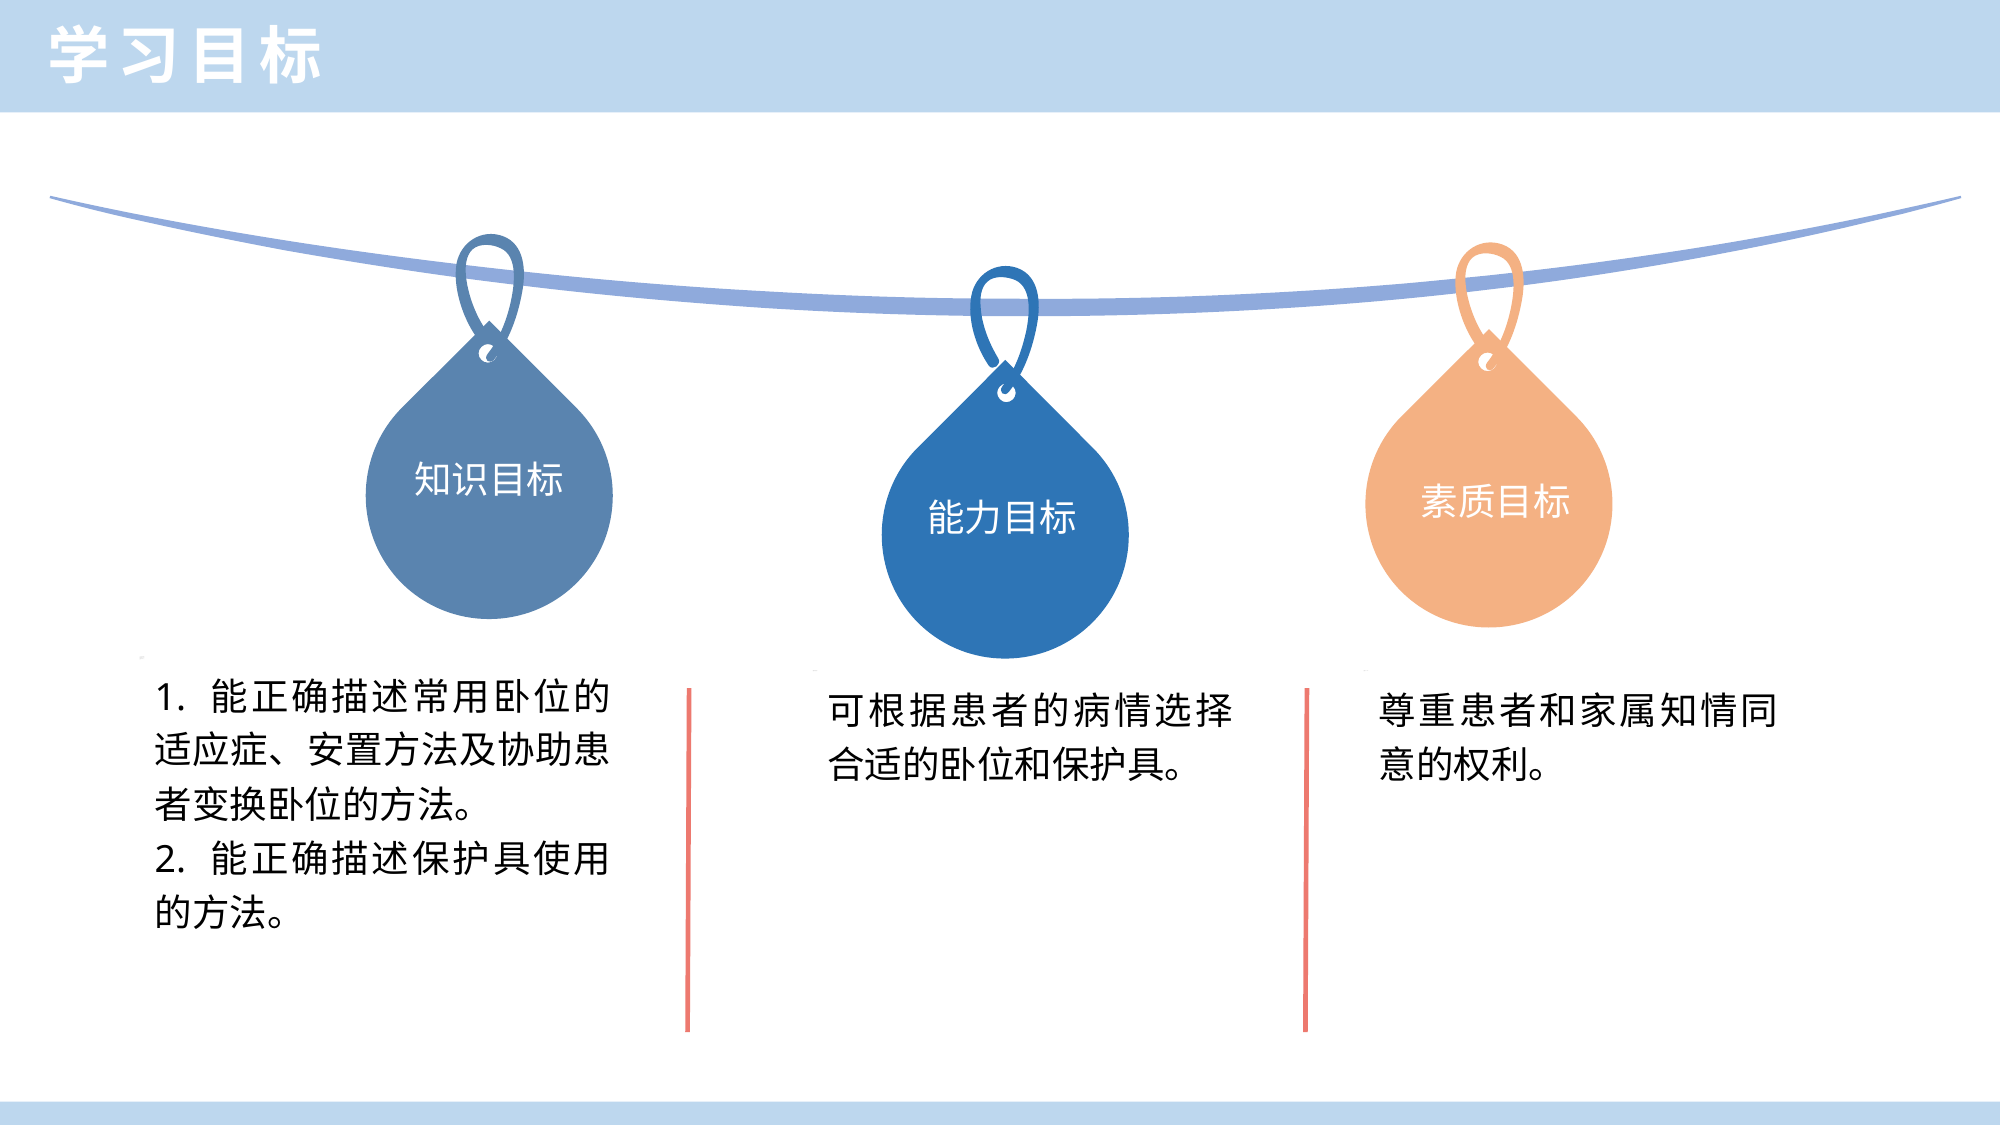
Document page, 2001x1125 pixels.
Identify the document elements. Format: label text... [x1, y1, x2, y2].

text_box 尊重患者和家属知情同意的权利。 [1363, 670, 1794, 794]
text_box 1. 能正确描述常用卧位的适应症、安置方法及协助患者变换卧位的方法。 2. 能正确描述保护具使用的方法。 [139, 656, 627, 941]
text_box [1625, 195, 1962, 271]
text_box [625, 281, 869, 314]
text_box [1353, 236, 1625, 640]
text_box 可根据患者的病情选择合适的卧位和保护具。 [812, 670, 1249, 794]
text_box 学习目标 [35, 9, 334, 97]
text_box [1141, 287, 1353, 315]
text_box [353, 228, 625, 632]
text_box [49, 195, 353, 262]
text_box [869, 260, 1141, 671]
